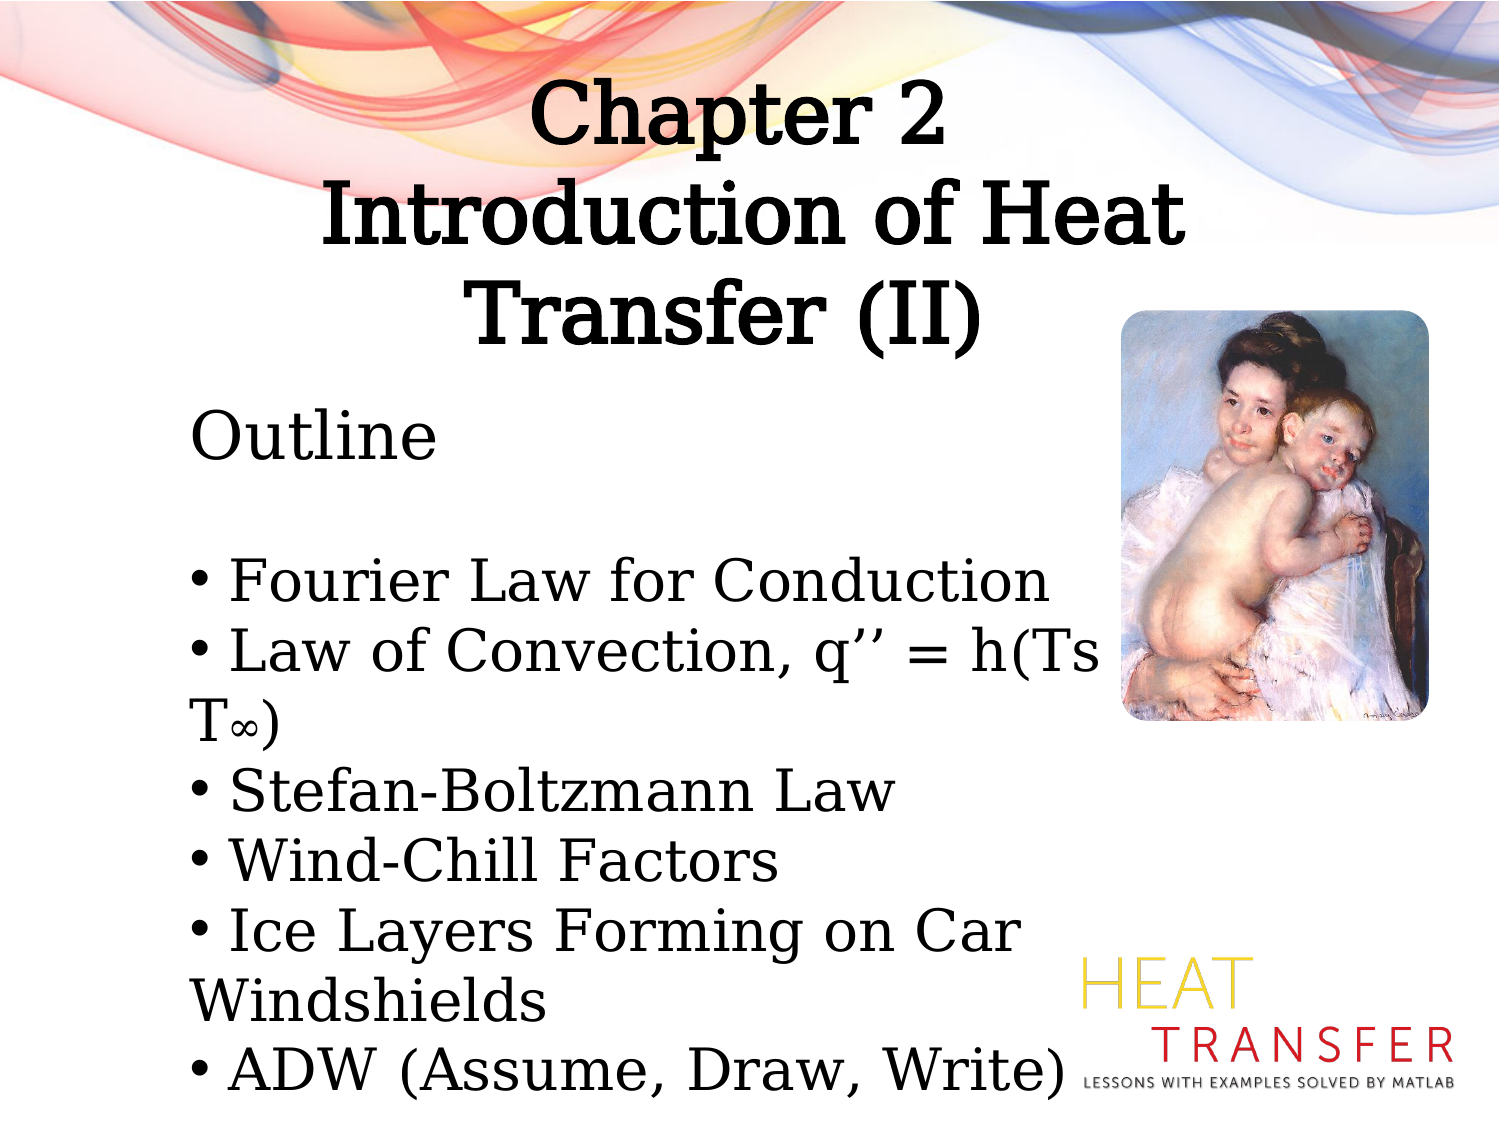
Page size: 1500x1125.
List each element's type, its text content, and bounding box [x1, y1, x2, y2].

text_box Outline Fourier Law for Conduction Law of Convection, q’’ = h(Ts - T∞) Stefan-Boltzmann Law Wind-Chill Factors Ice Layers Forming on Car Windshields ADW (Assume, Draw, Write) [174, 385, 1234, 1110]
picture [1234, 946, 1464, 1093]
picture [1120, 310, 1430, 721]
picture [0, 1, 1499, 243]
text_box Chapter 2 Introduction of Heat Transfer (II) [108, 51, 1371, 367]
